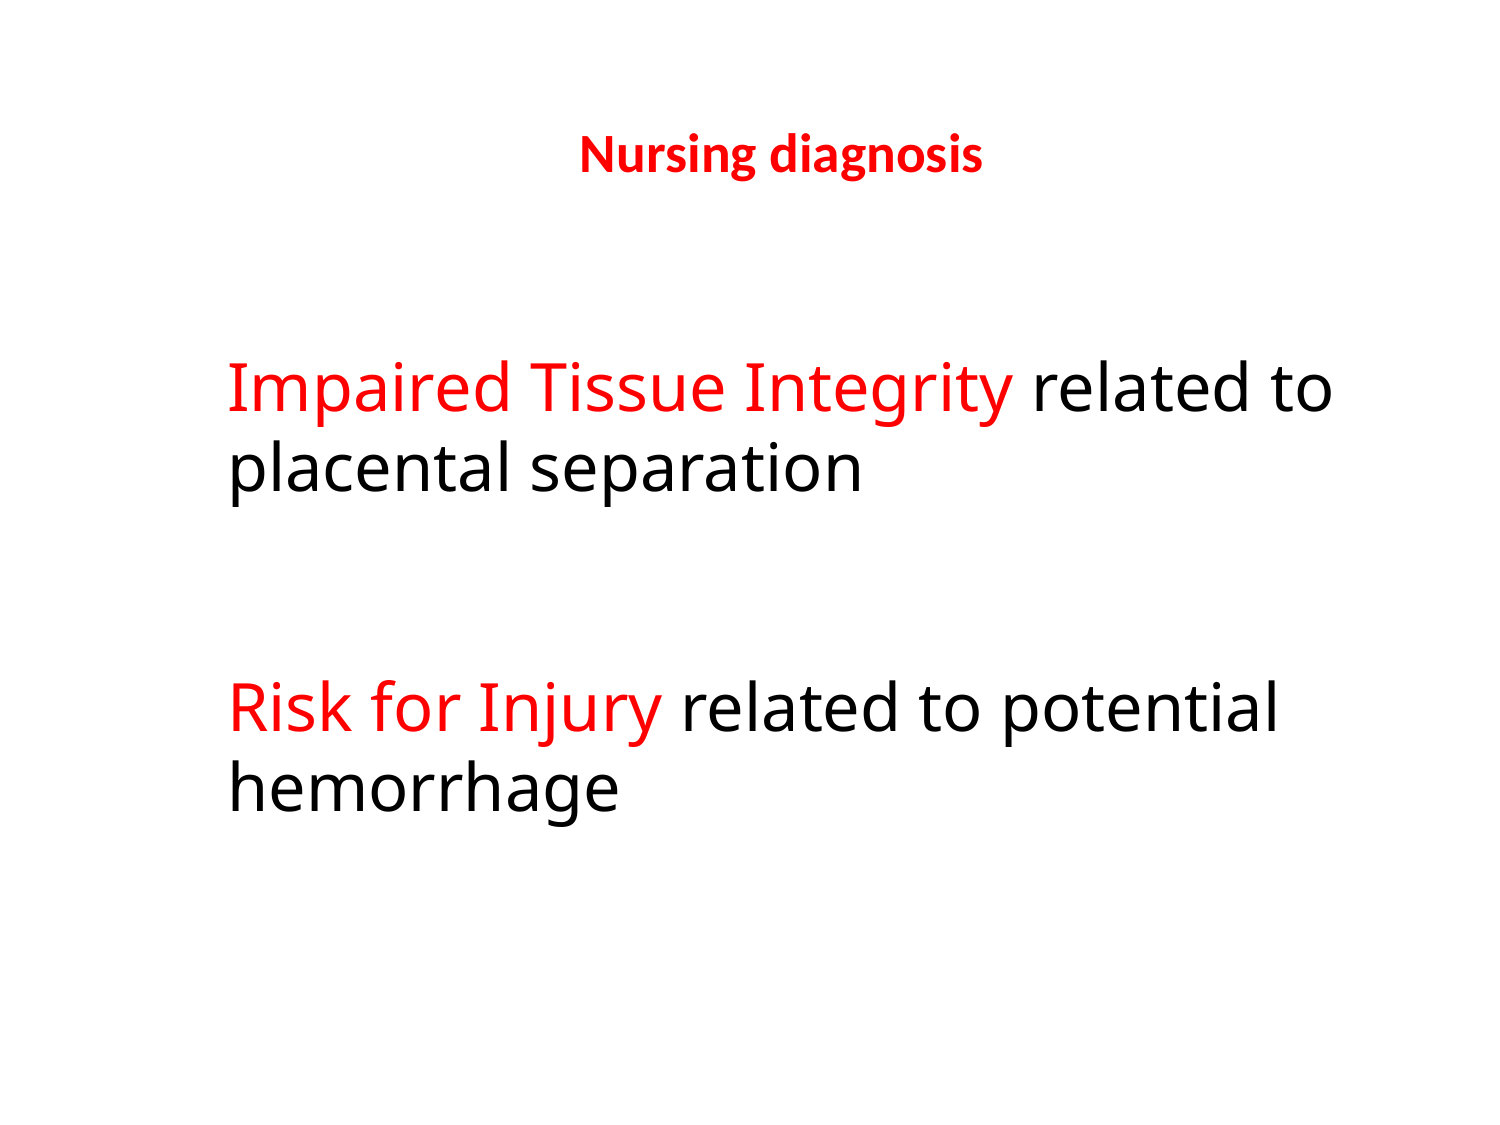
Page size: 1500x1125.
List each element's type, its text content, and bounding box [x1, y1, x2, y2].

text_box Impaired Tissue Integrity related to placental separation Risk for Injury related to potential hemorrhage [212, 337, 1375, 832]
subtitle Nursing diagnosis [174, 50, 1390, 250]
